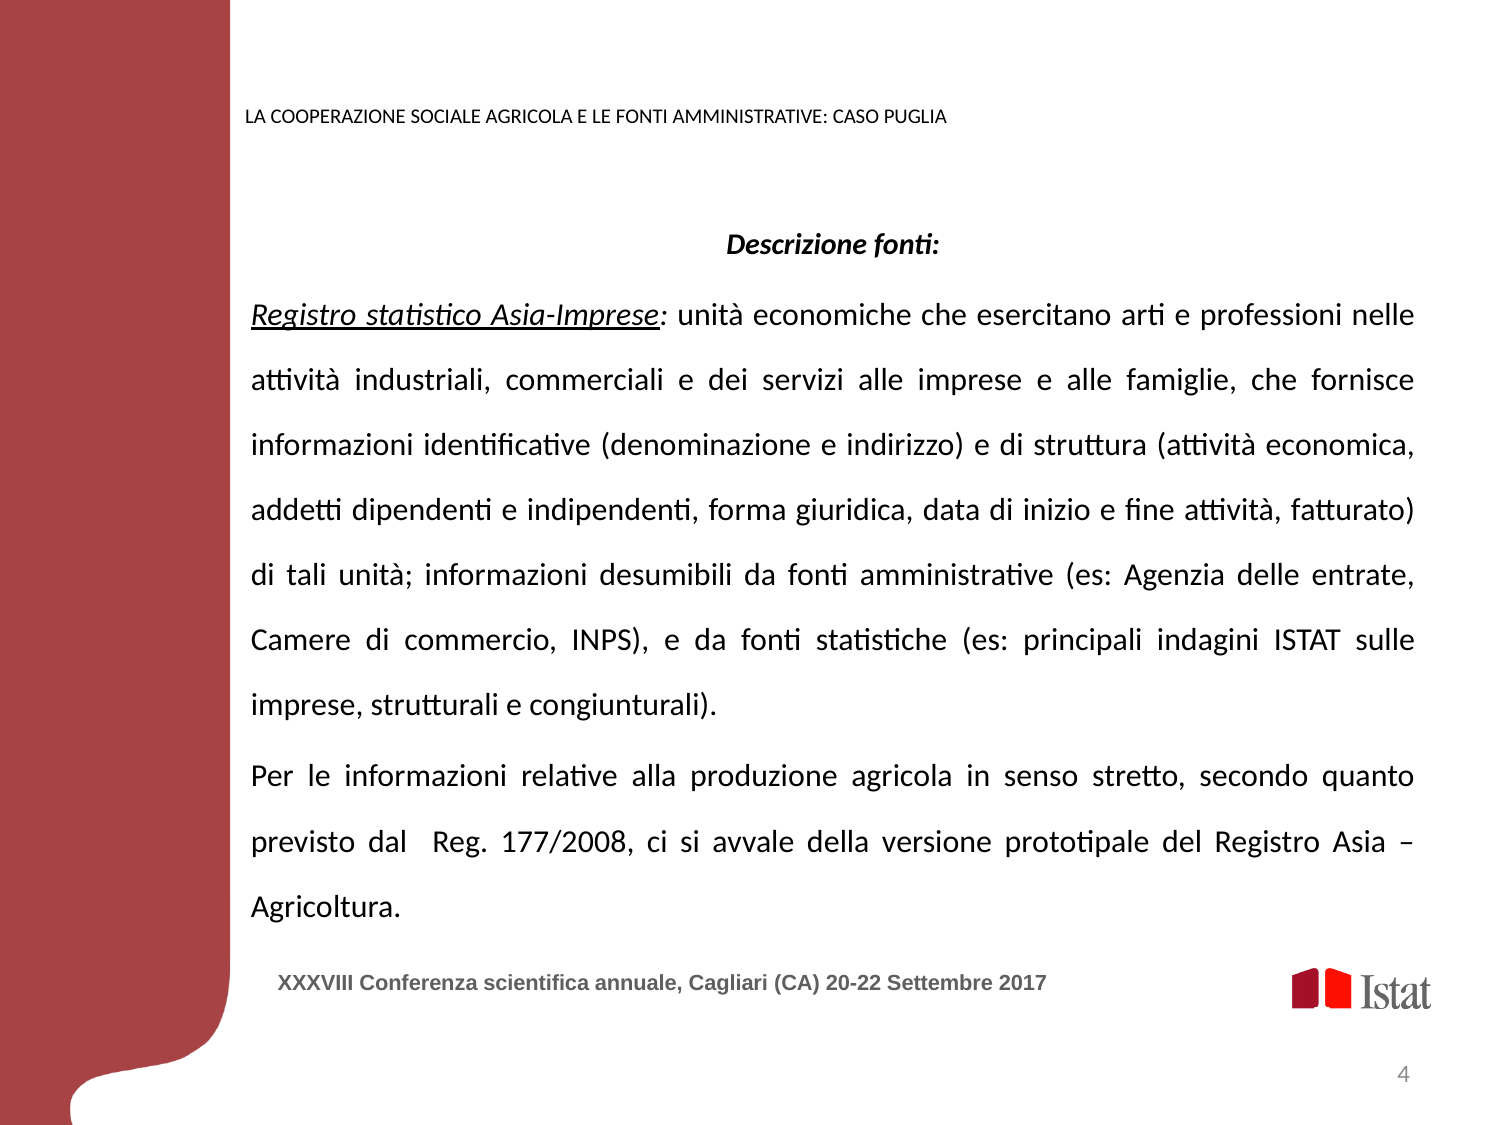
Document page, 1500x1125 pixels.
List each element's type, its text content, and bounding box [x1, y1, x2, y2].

list Descrizione fonti: Registro statistico Asia-Imprese: unità economiche che esercitano arti e professioni nelle attività industriali, commerciali e dei servizi alle imprese e alle famiglie, che fornisce informazioni identificative (denominazione e indirizzo) e di struttura (attività economica, addetti dipendenti e indipendenti, forma giuridica, data di inizio e fine attività, fatturato) di tali unità; informazioni desumibili da fonti amministrative (es: Agenzia delle entrate, Camere di commercio, INPS), e da fonti statistiche (es: principali indagini ISTAT sulle imprese, strutturali e congiunturali). Per le informazioni relative alla produzione agricola in senso stretto, secondo quanto previsto dal Reg. 177/2008, ci si avvale della versione prototipale del Registro Asia – Agricoltura. [235, 191, 1431, 935]
text_box XXXVIII Conferenza scientifica annuale, Cagliari (CA) 20-22 Settembre 2017 [277, 968, 1058, 995]
slide_number 4 [1074, 1042, 1425, 1103]
title LA COOPERAZIONE SOCIALE AGRICOLA E LE FONTI AMMINISTRATIVE: CASO PUGLIA [235, 45, 1317, 185]
picture [0, 0, 231, 1125]
picture [1292, 968, 1431, 1009]
